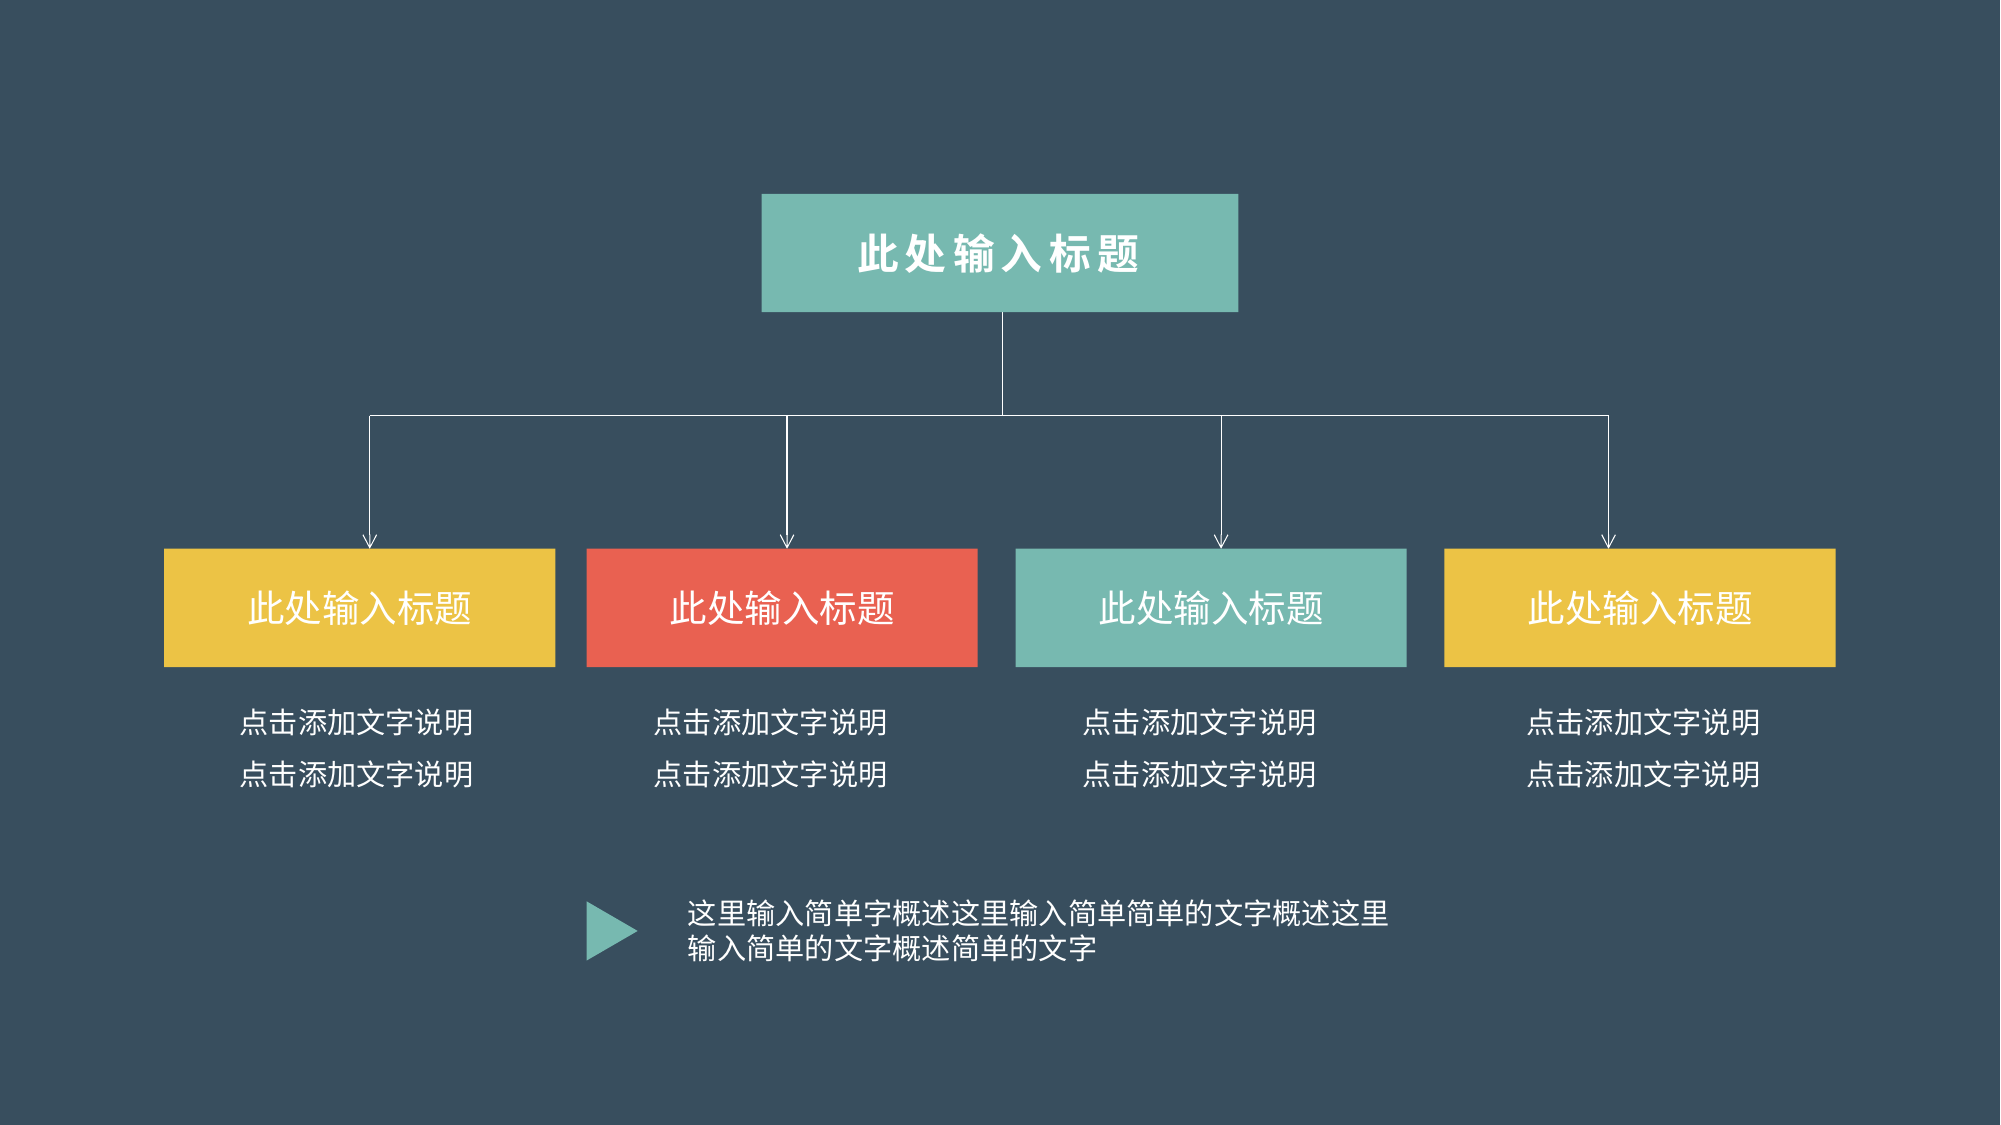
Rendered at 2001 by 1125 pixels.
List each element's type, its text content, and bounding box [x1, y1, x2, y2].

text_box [1015, 548, 1407, 668]
text_box 点击添加文字说明 点击添加文字说明 [563, 679, 978, 800]
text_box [586, 548, 978, 668]
text_box [585, 899, 640, 963]
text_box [164, 548, 556, 668]
text_box 点击添加文字说明 点击添加文字说明 [992, 679, 1407, 800]
text_box 点击添加文字说明 点击添加文字说明 [1436, 679, 1851, 800]
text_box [761, 193, 1239, 313]
text_box 点击添加文字说明 点击添加文字说明 [149, 679, 563, 800]
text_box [369, 312, 1609, 549]
text_box 这里输入简单字概述这里输入简单简单的文字概述这里 输入简单的文字概述简单的文字 [673, 888, 1418, 973]
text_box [1444, 548, 1836, 668]
